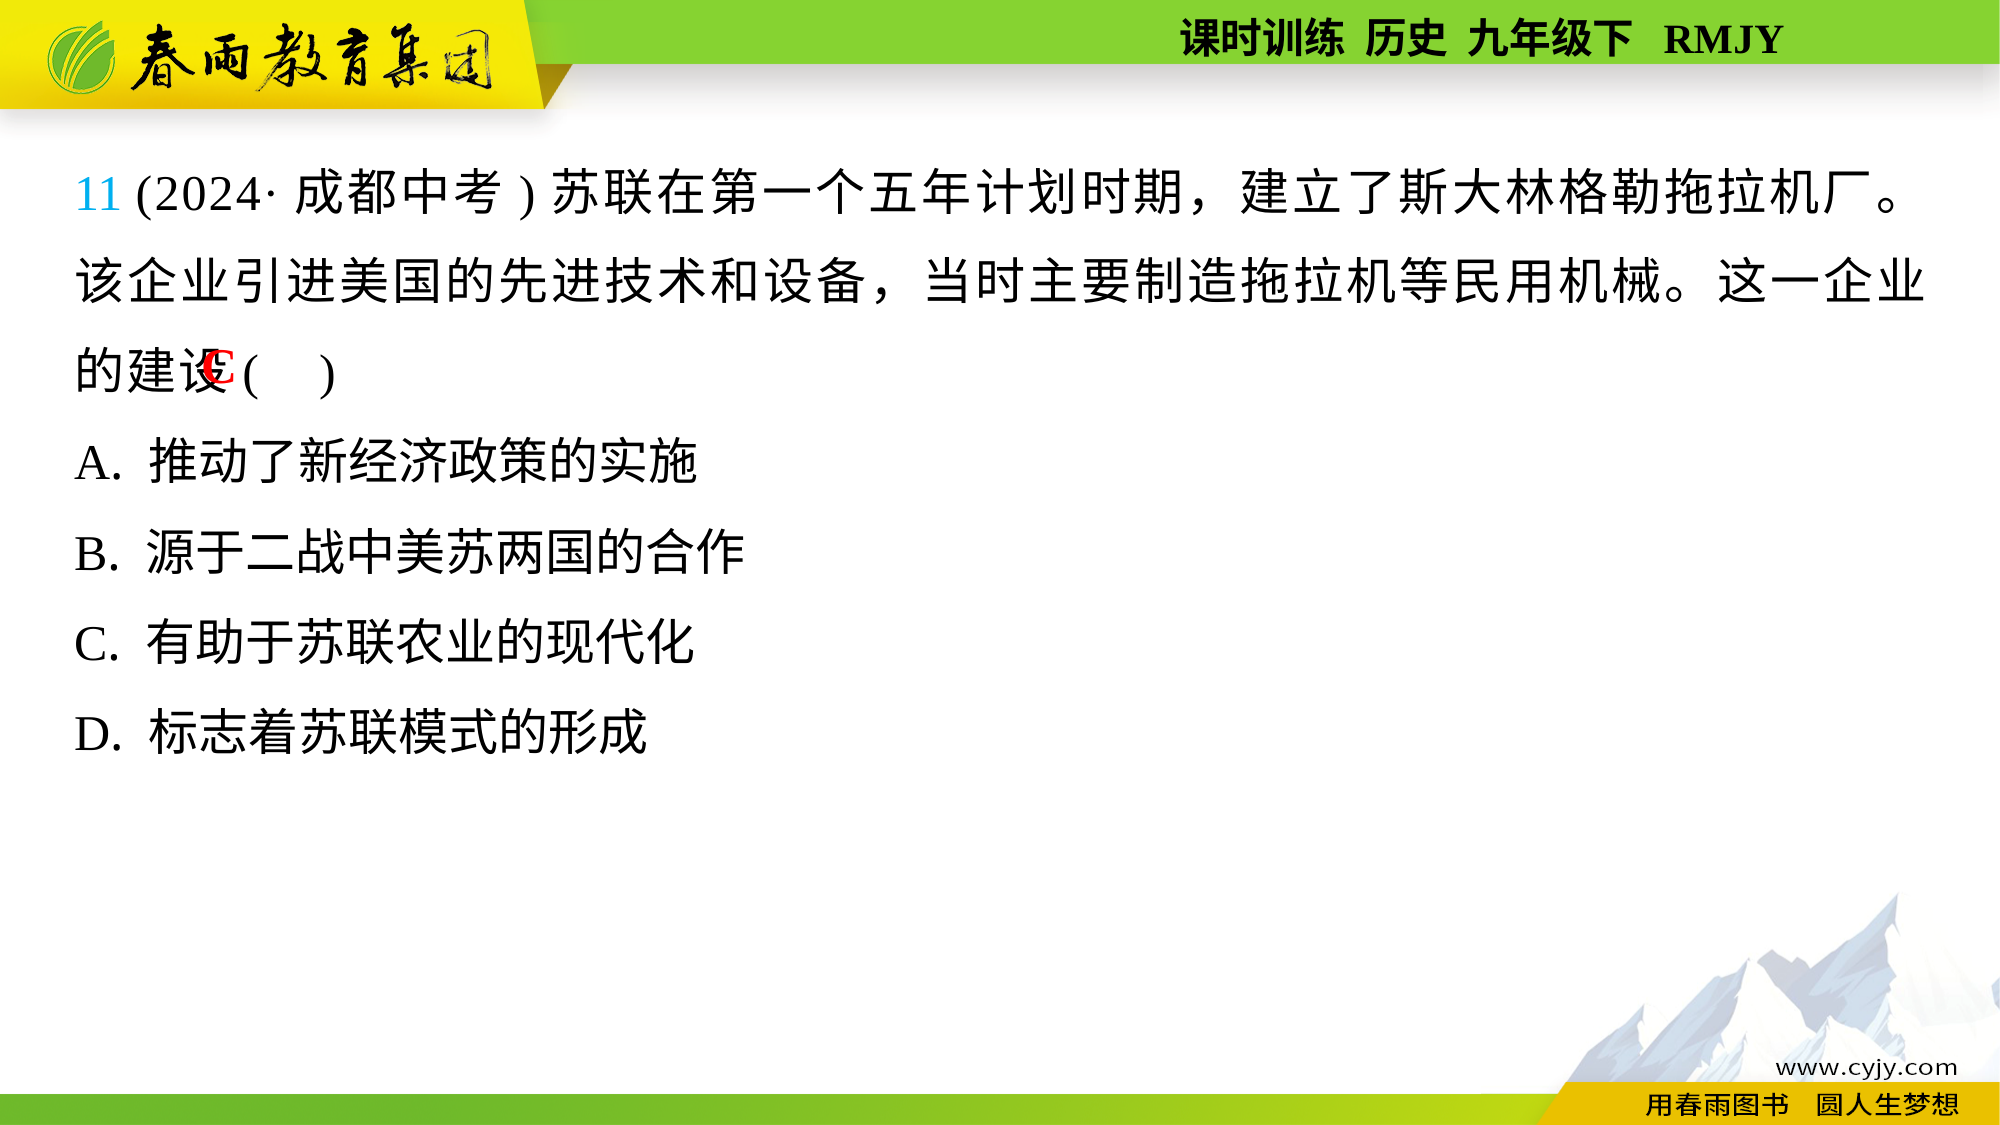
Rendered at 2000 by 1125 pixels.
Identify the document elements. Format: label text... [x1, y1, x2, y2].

picture [0, 0, 2000, 1125]
list 11 (2024·成都中考)苏联在第一个五年计划时期，建立了斯大林格勒拖拉机厂。该企业引进美国的先进技术和设备，当时主要制造拖拉机等民用机械。这一企业的建设( ) A. 推动了新经济政策的实施 B. 源于二战中美苏两国的合作 C. 有助于苏联农业的现代化 D. 标志着苏联模式的形成 [59, 122, 1944, 774]
text_box C [186, 326, 253, 401]
